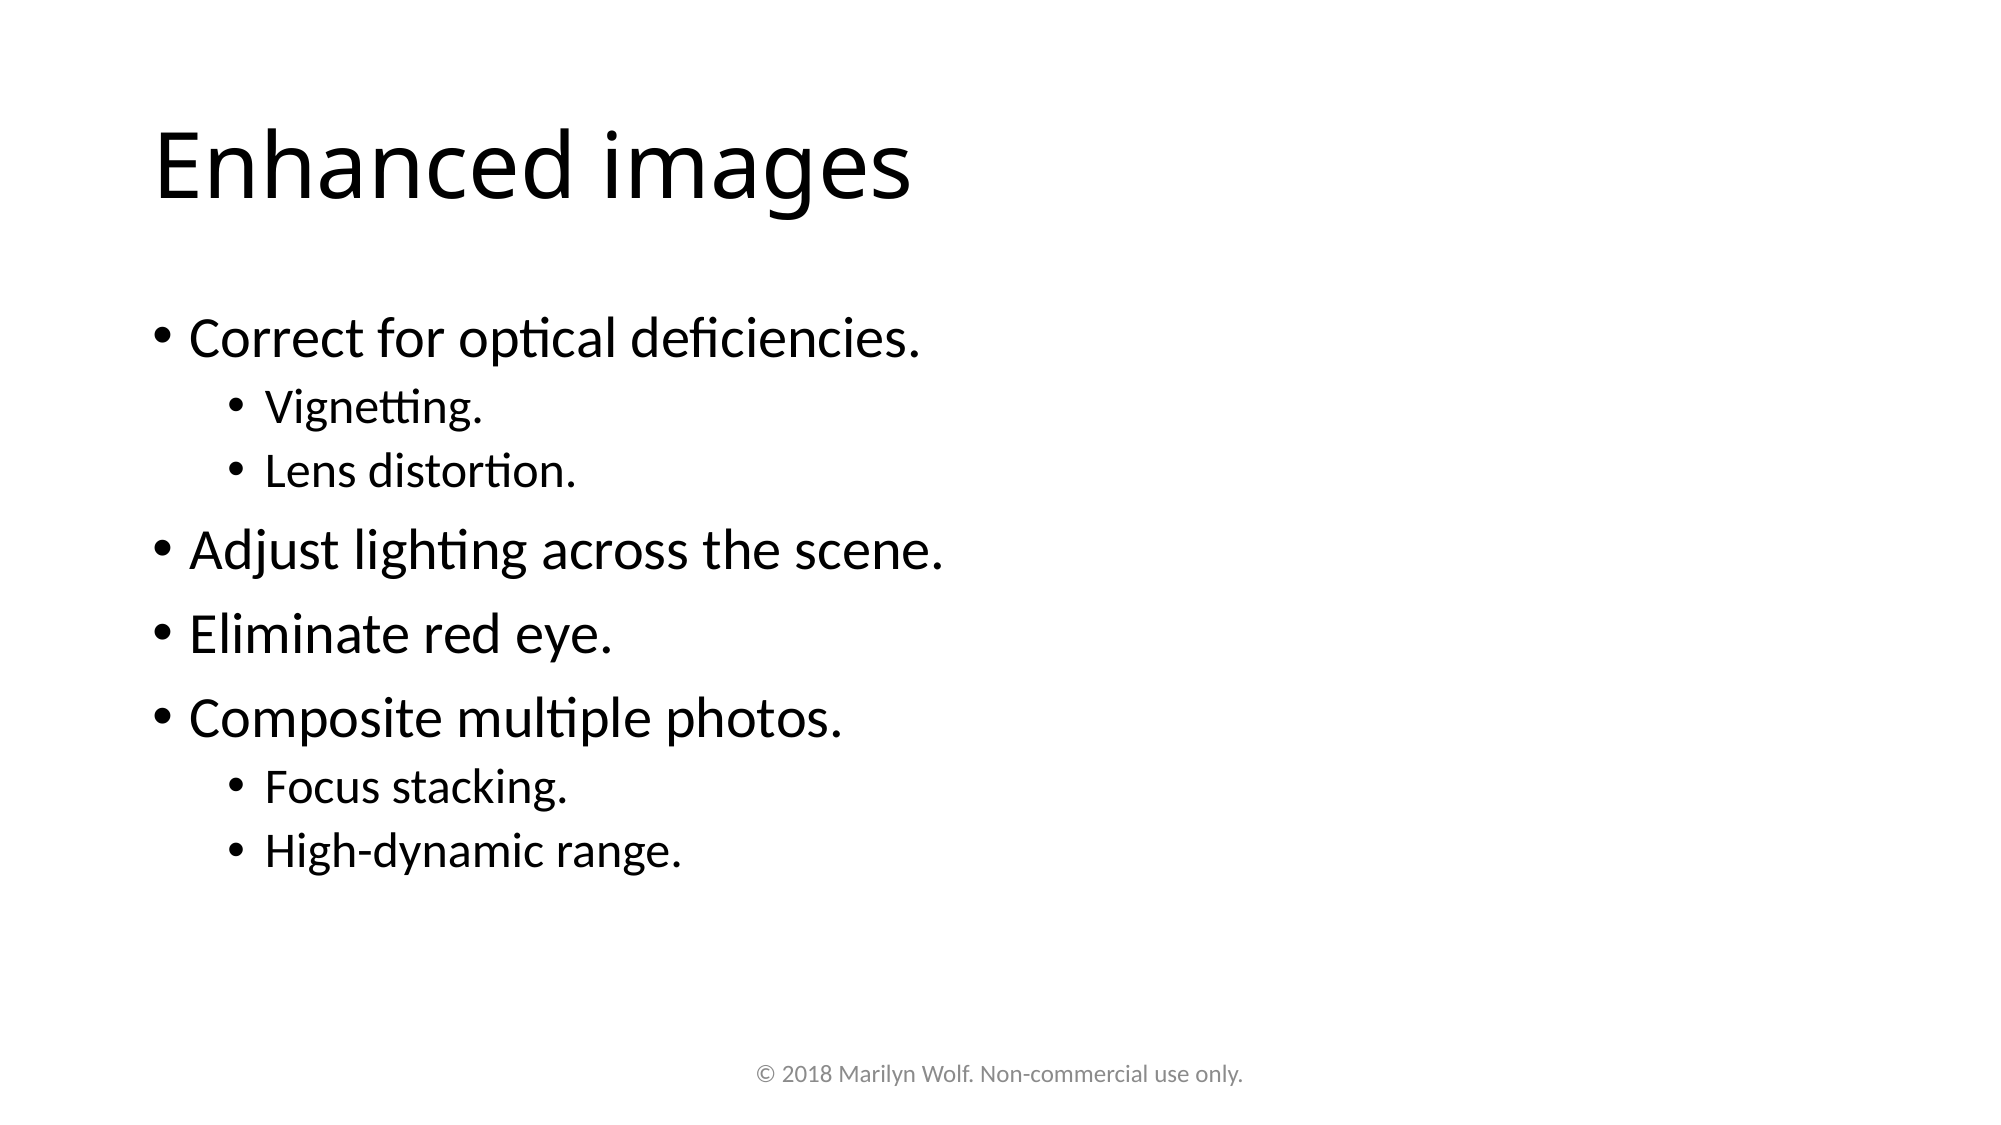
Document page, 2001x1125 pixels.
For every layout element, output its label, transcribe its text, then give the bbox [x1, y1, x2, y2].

title Enhanced images [137, 59, 1863, 278]
footer © 2018 Marilyn Wolf. Non-commercial use only. [662, 1042, 1338, 1103]
list Correct for optical deficiencies. Vignetting. Lens distortion. Adjust lighting across the scene. Eliminate red eye. Composite multiple photos. Focus stacking. High-dynamic range. [137, 299, 1863, 1014]
